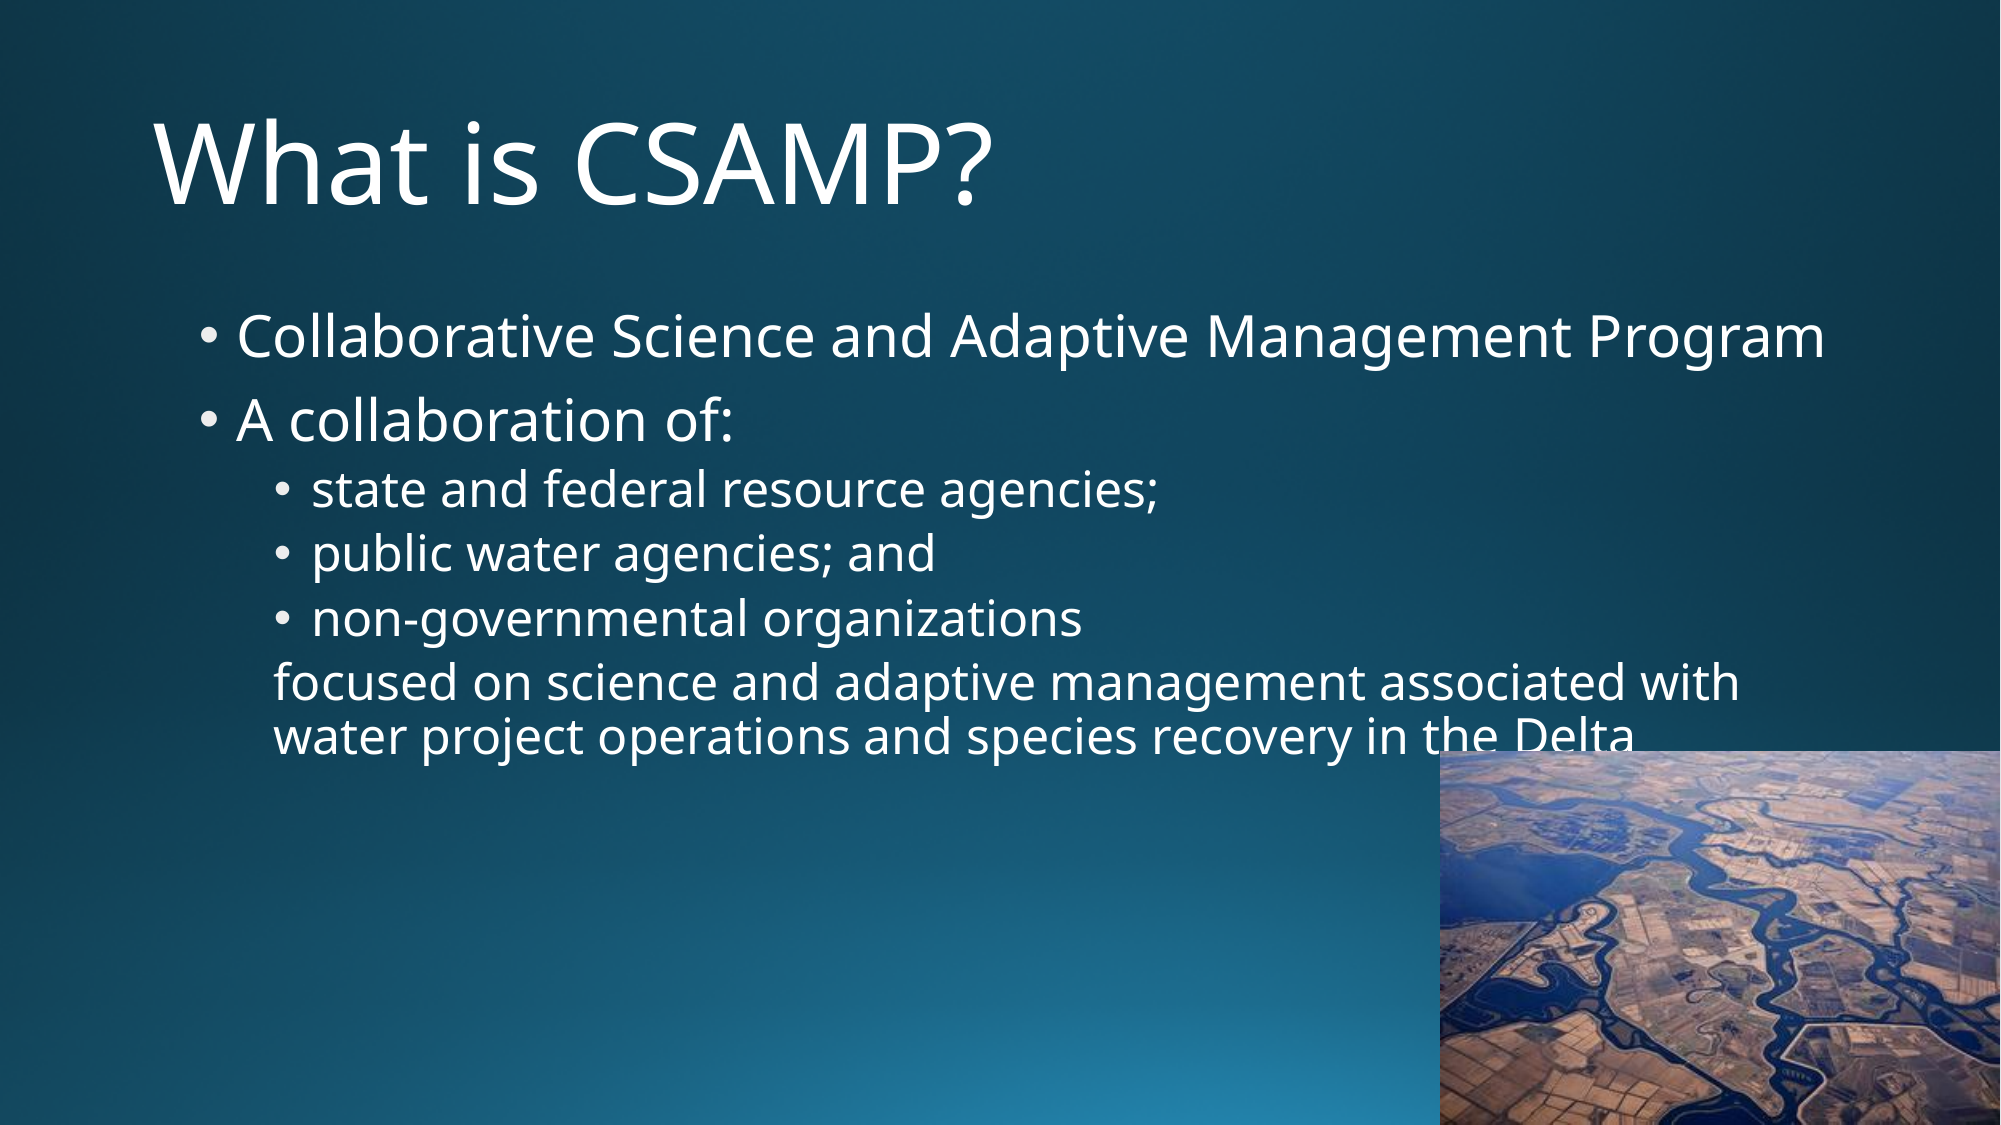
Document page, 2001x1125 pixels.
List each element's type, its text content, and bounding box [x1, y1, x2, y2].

list Collaborative Science and Adaptive Management Program A collaboration of: state and federal resource agencies; public water agencies; and non-governmental organizations focused on science and adaptive management associated with water project operations and species recovery in the Delta [183, 299, 1863, 1014]
title What is CSAMP? [137, 59, 1863, 278]
picture [0, 0, 2001, 1125]
